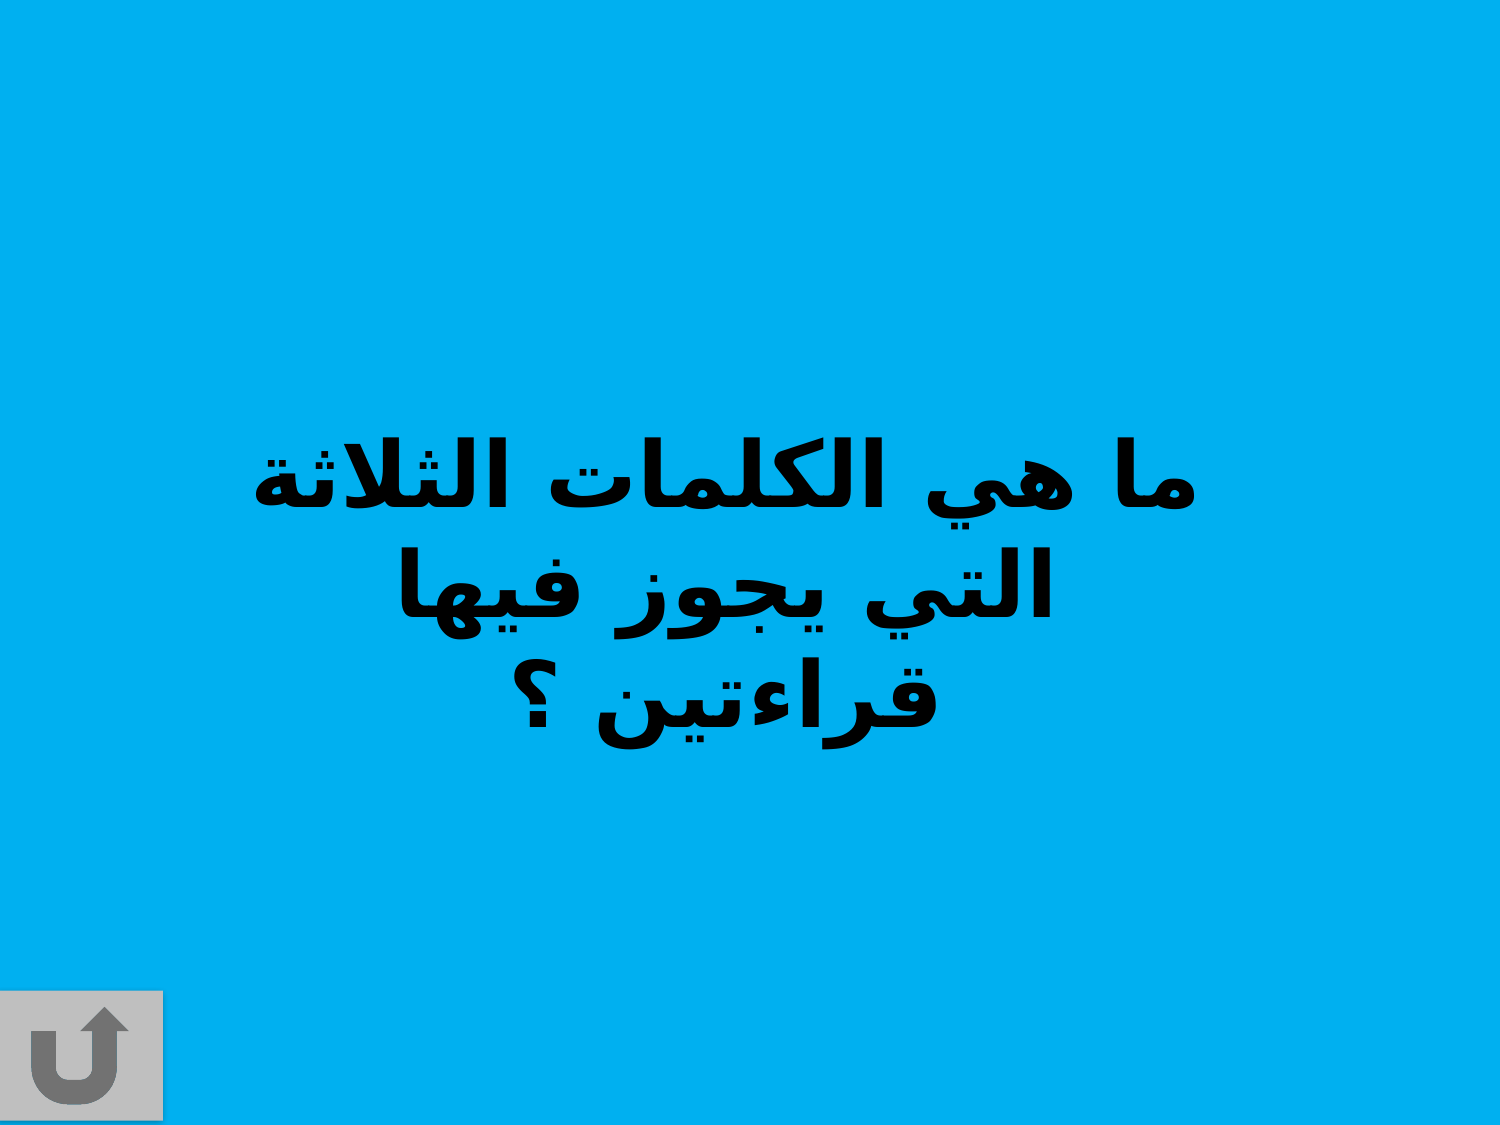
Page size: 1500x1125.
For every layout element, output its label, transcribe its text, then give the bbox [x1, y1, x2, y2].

text_box ما هي الكلمات الثلاثة التي يجوز فيها قراءتين ؟ [218, 408, 1235, 754]
text_box [0, 990, 163, 1121]
